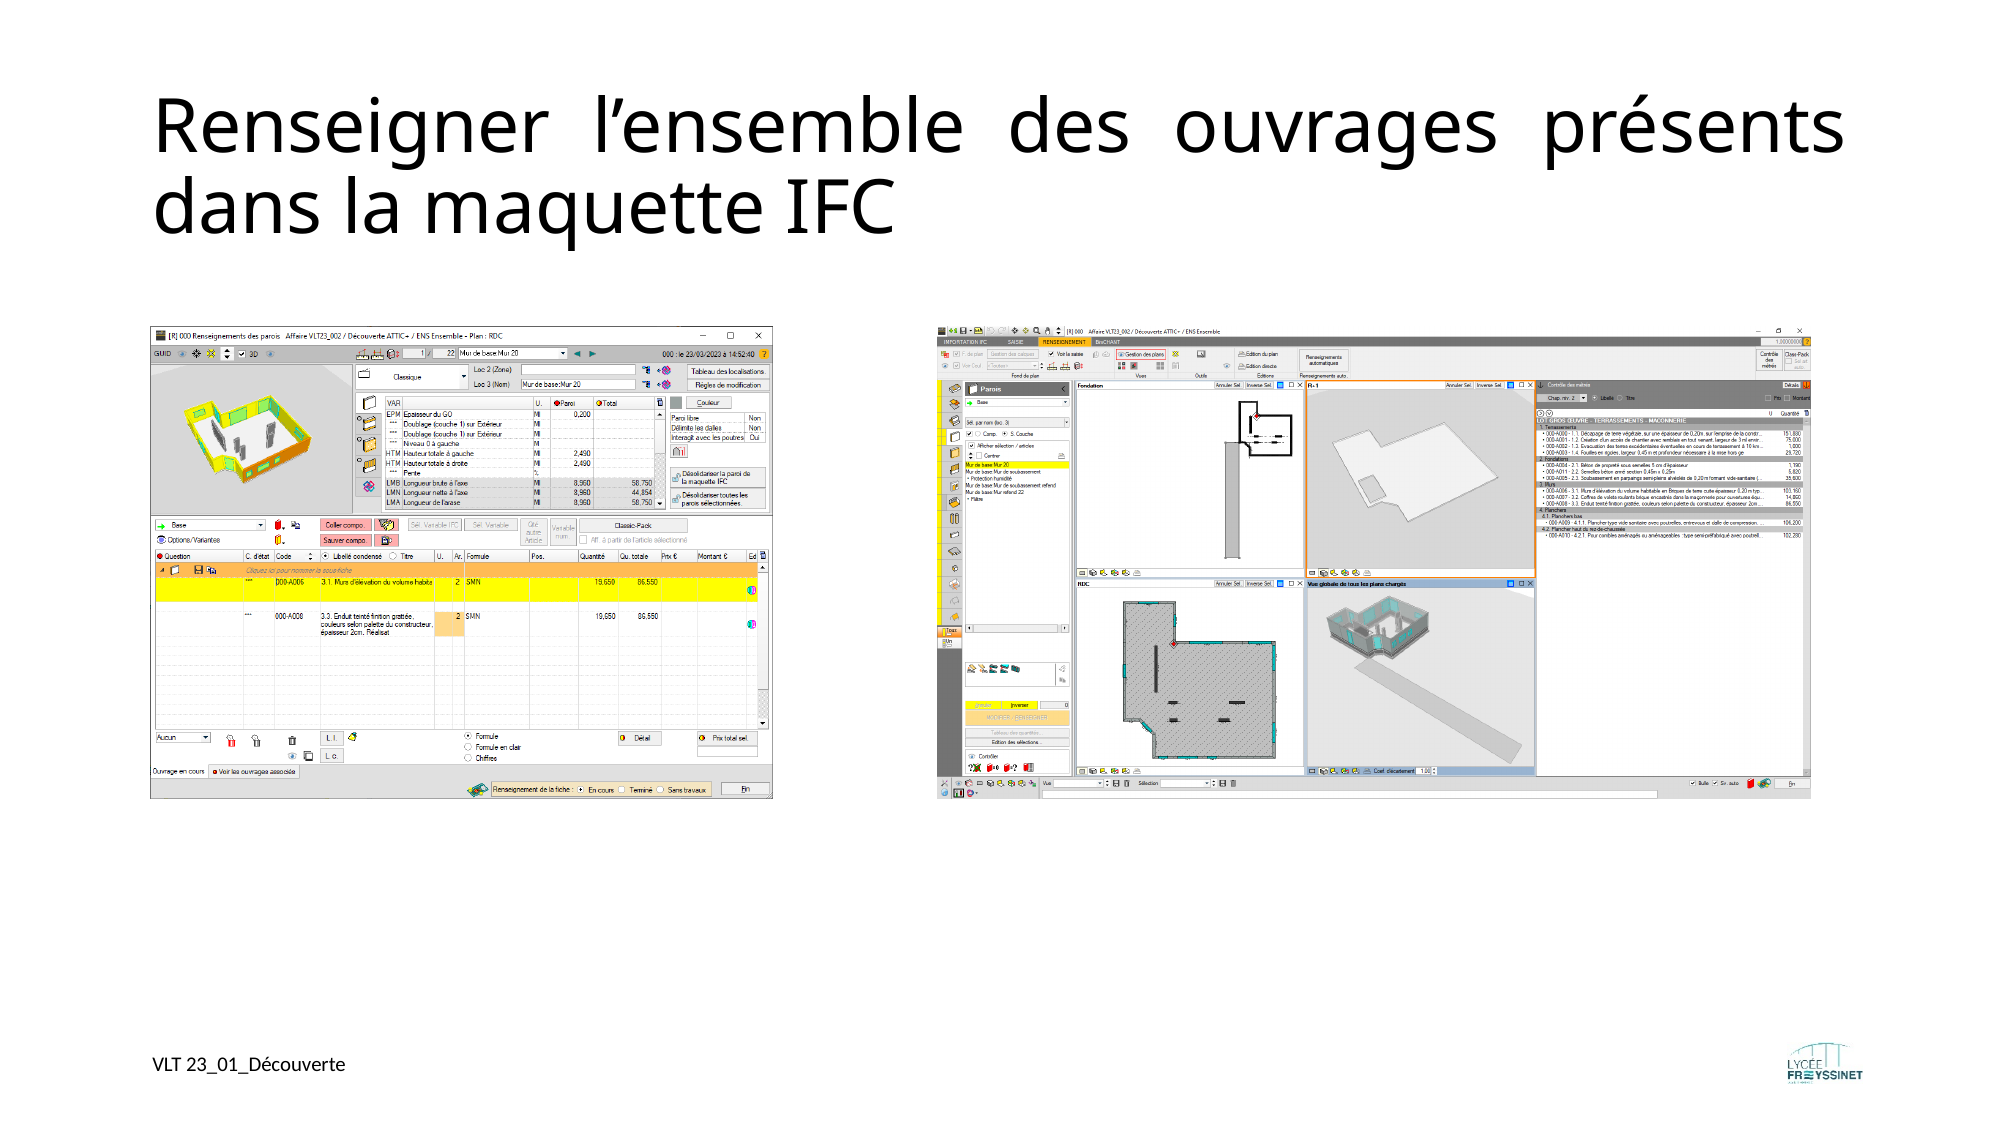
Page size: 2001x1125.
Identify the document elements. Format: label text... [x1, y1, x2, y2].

picture [150, 326, 773, 799]
title Renseigner l’ensemble des ouvrages présents dans la maquette IFC [137, 59, 1863, 278]
picture [937, 326, 1811, 799]
picture [1787, 1042, 1863, 1084]
